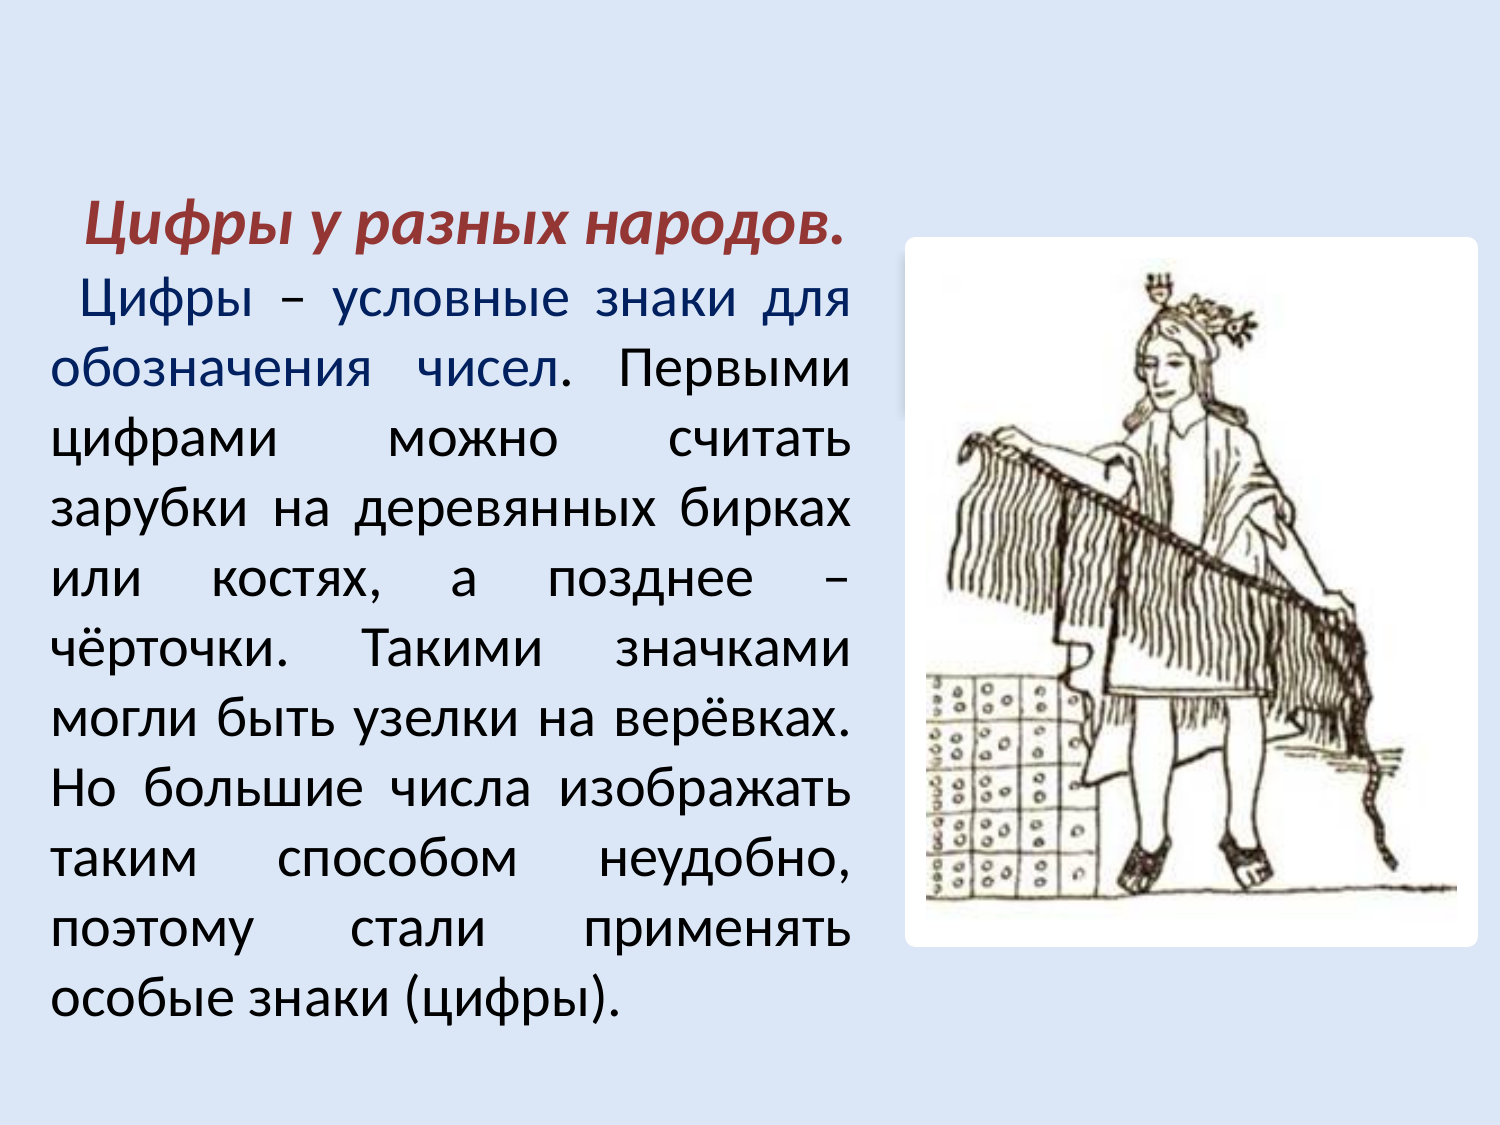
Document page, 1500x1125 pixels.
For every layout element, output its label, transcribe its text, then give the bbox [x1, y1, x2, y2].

picture [925, 257, 1458, 927]
text_box Цифры у разных народов. Цифры – условные знаки для обозначения чисел. Первыми цифрами можно считать зарубки на деревянных бирках или костях, а позднее – чёрточки. Такими значками могли быть узелки на верёвках. Но большие числа изображать таким способом неудобно, поэтому стали применять особые знаки (цифры). [35, 170, 868, 1036]
